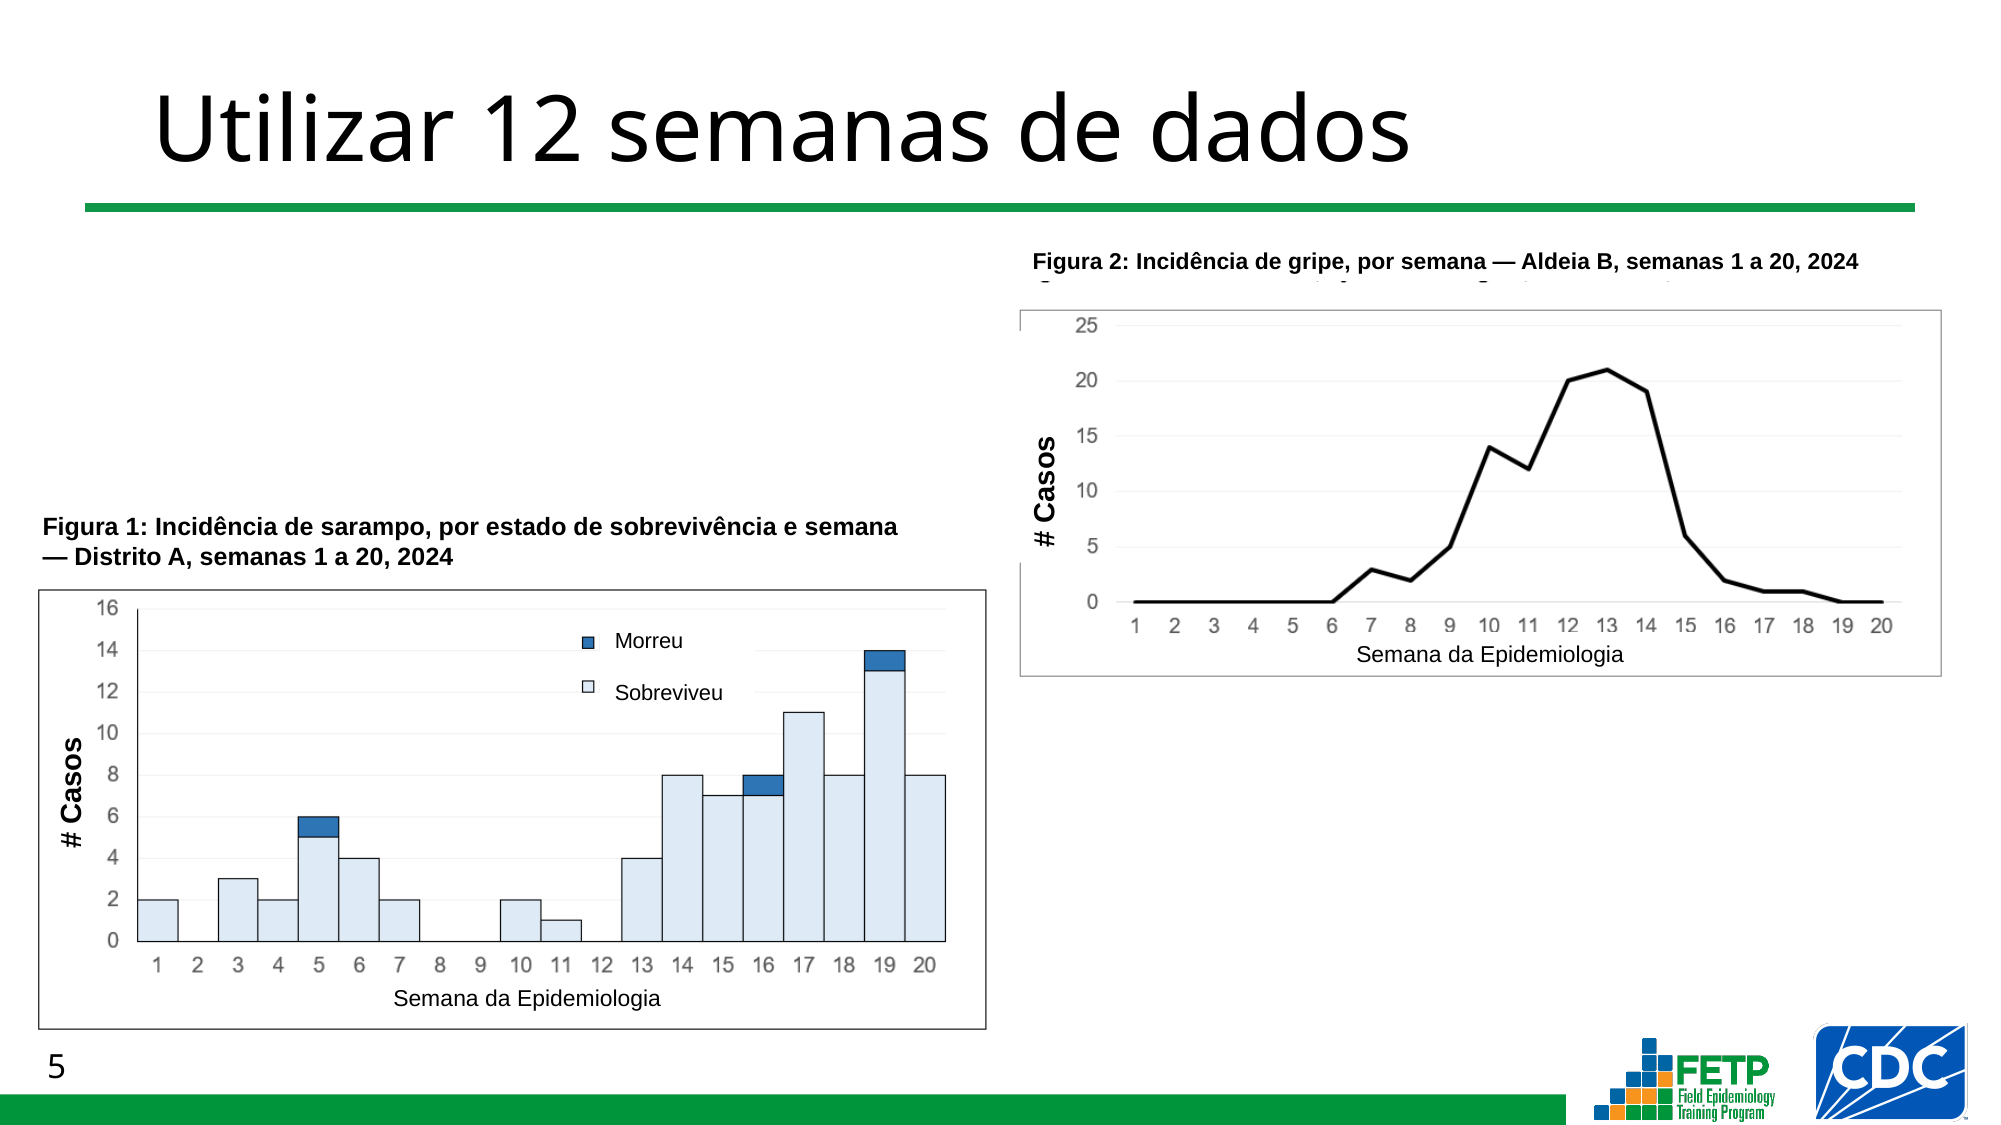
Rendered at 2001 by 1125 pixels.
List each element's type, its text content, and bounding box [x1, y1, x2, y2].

picture [1813, 1023, 1968, 1122]
picture [27, 230, 1956, 1050]
picture [1594, 1038, 1775, 1122]
title Utilizar 12 semanas de dados [137, 75, 1863, 207]
